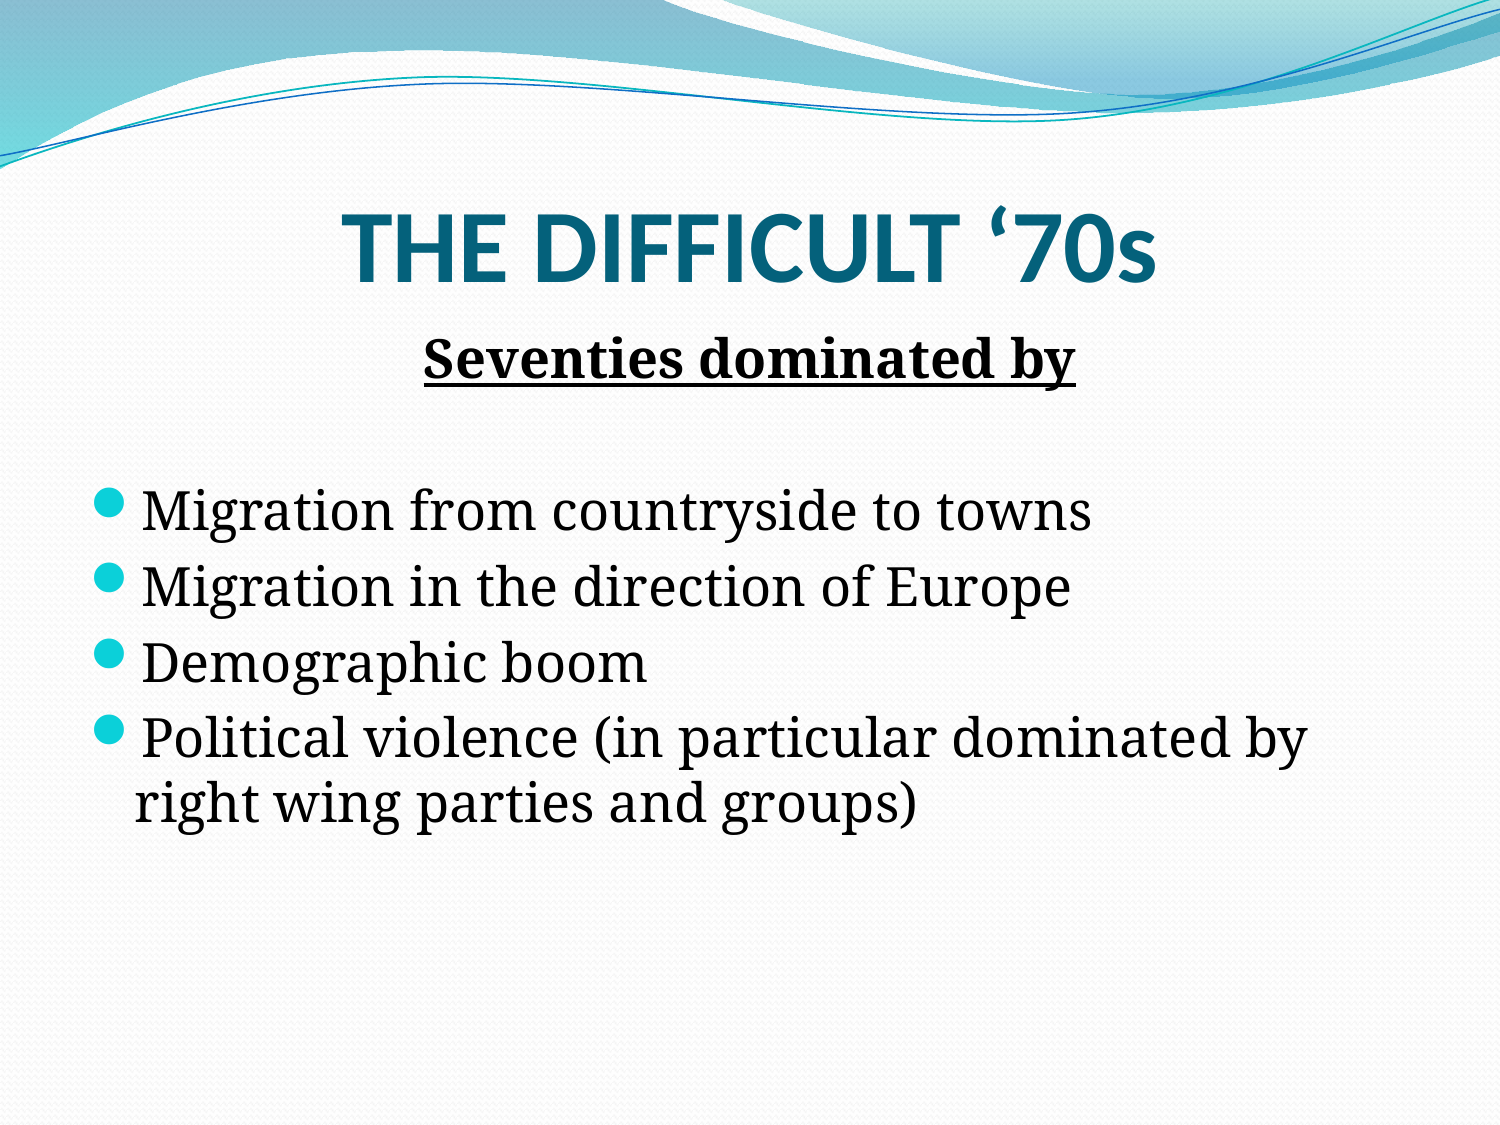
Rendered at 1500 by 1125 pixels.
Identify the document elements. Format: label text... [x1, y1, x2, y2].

list Seventies dominated by Migration from countryside to towns Migration in the direction of Europe Demographic boom Political violence (in particular dominated by right wing parties and groups) [75, 317, 1425, 1038]
title THE DIFFICULT ‘70s [75, 115, 1425, 303]
